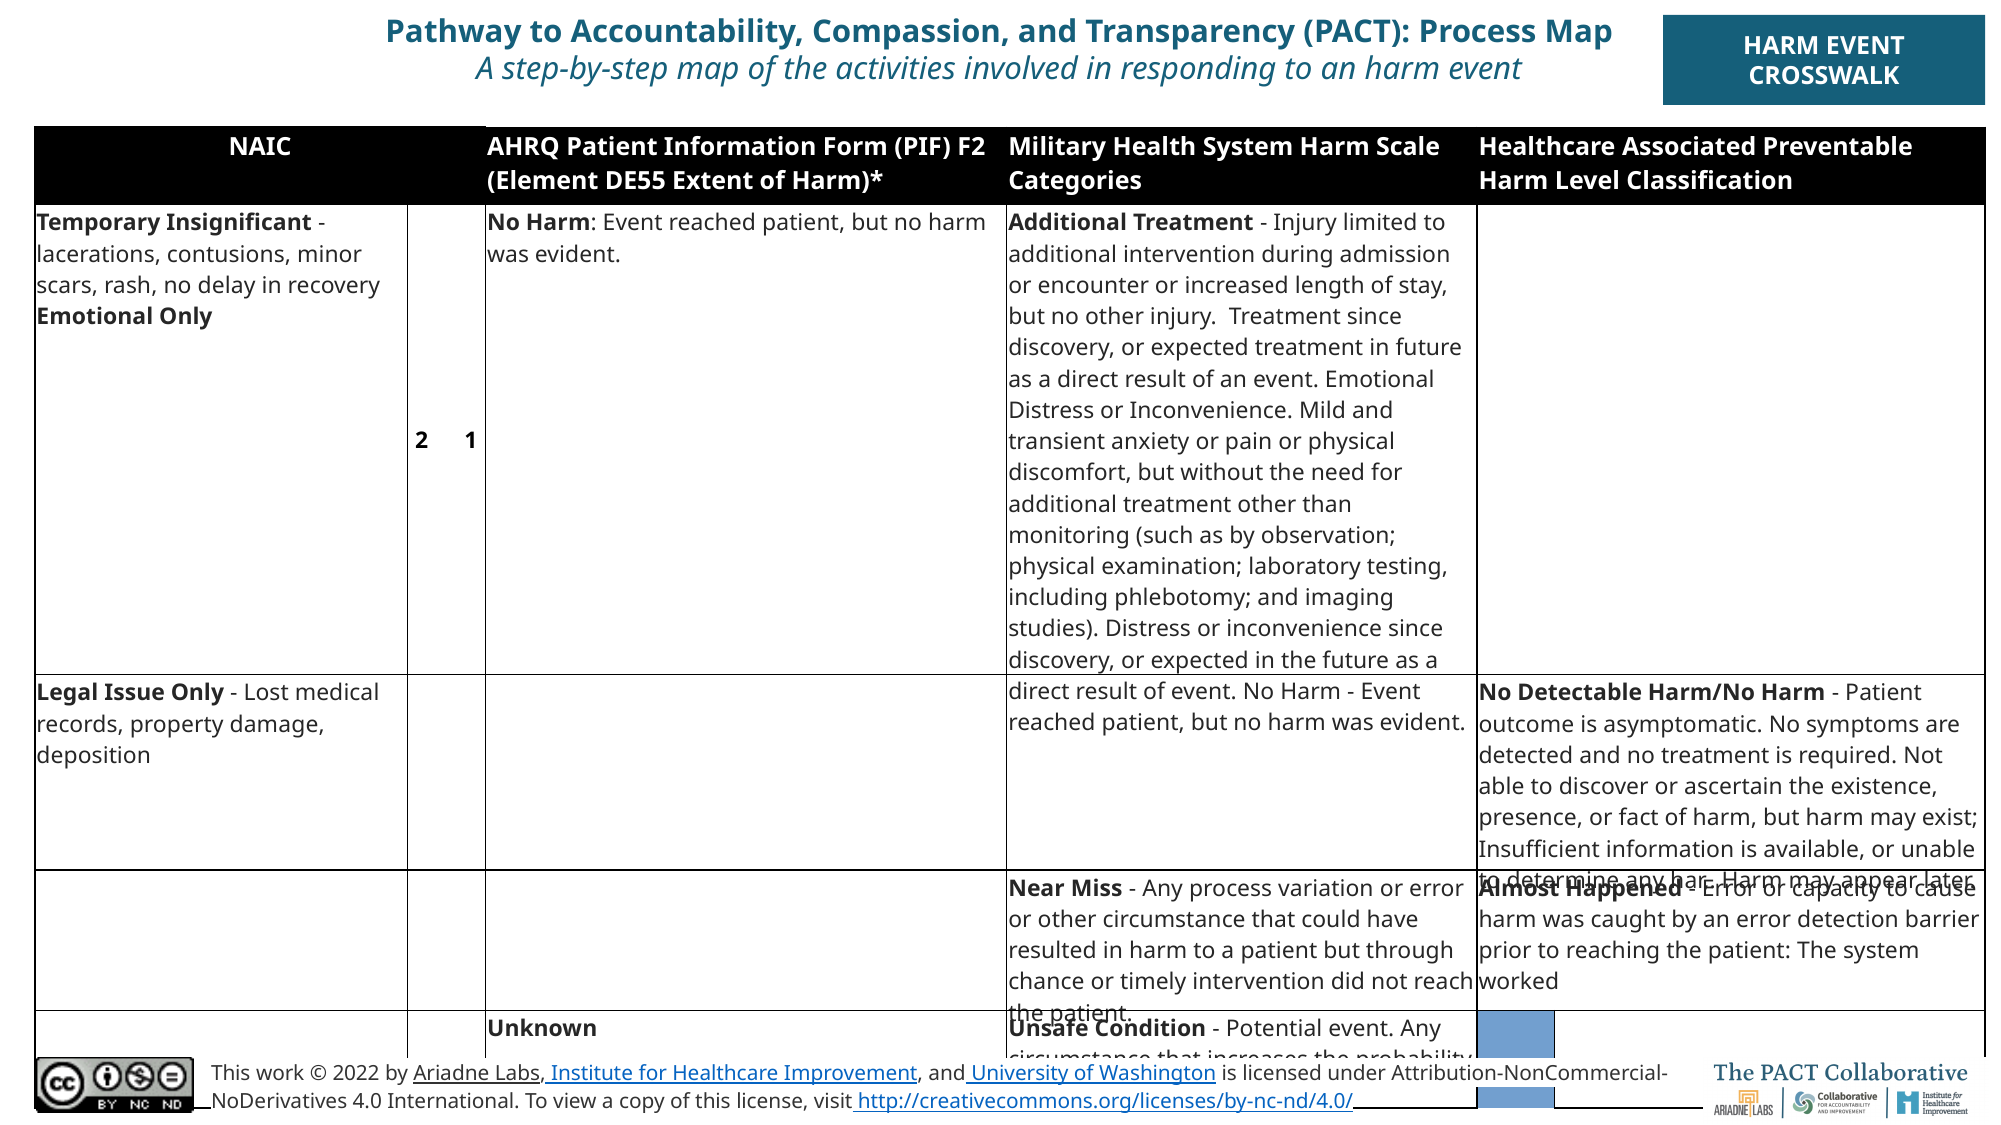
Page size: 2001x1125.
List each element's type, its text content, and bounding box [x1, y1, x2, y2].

table_cell 2 1 [408, 205, 485, 674]
table_header AHRQ Patient Information Form (PIF) F2 (Element DE55 Extent of Harm)* [486, 128, 1006, 204]
table_cell Almost Happened - Error or capacity to cause harm was caught by an error detection barrier prior to reaching the patient: The system worked [1478, 871, 1984, 1010]
table_cell [1007, 675, 1476, 869]
table_cell [486, 871, 1006, 1010]
table_cell [36, 871, 407, 1010]
table_cell Temporary Insignificant - lacerations, contusions, minor scars, rash, no delay in recovery Emotional Only [36, 205, 407, 674]
table_cell [1555, 1011, 1984, 1056]
table_cell Additional Treatment - Injury limited to additional intervention during admission or encounter or increased length of stay, but no other injury. Treatment since discovery, or expected treatment in future as a direct result of an event. Emotional Distress or Inconvenience. Mild and transient anxiety or pain or physical discomfort, but without the need for additional treatment other than monitoring (such as by observation; physical examination; laboratory testing, including phlebotomy; and imaging studies). Distress or inconvenience since discovery, or expected in the future as a direct result of event. No Harm - Event reached patient, but no harm was evident. [1007, 205, 1476, 674]
table_cell [408, 871, 485, 1010]
table_cell [408, 675, 485, 869]
table_cell [1478, 205, 1984, 674]
table_cell Legal Issue Only - Lost medical records, property damage, deposition [36, 675, 407, 869]
table_cell Unsafe Condition - Potential event. Any circumstance that increases the probability of an adverse event. [1007, 1011, 1476, 1044]
table_cell [486, 675, 1006, 869]
text_box HARM EVENT CROSSWALK [1663, 14, 1986, 105]
table_cell No Detectable Harm/No Harm - Patient outcome is asymptomatic. No symptoms are detected and no treatment is required. Not able to discover or ascertain the existence, presence, or fact of harm, but harm may exist; Insufficient information is available, or unable to determine any har,. Harm may appear later. [1478, 675, 1984, 869]
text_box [36, 1044, 1704, 1125]
table_cell No Harm: Event reached patient, but no harm was evident. [486, 205, 1006, 674]
text_box Pathway to Accountability, Compassion, and Transparency (PACT): Process Map A step-by-step map of the activities involved in responding to an harm event [0, 3, 2000, 94]
table_cell [408, 1011, 485, 1044]
table_cell Near Miss - Any process variation or error or other circumstance that could have resulted in harm to a patient but through chance or timely intervention did not reach the patient. [1007, 871, 1476, 1010]
table_header Military Health System Harm Scale Categories [1007, 128, 1476, 204]
table_cell [36, 1011, 407, 1044]
table_header NAIC [36, 128, 485, 204]
picture [1704, 1057, 1989, 1124]
table_cell Unknown [486, 1011, 1006, 1044]
table_header Healthcare Associated Preventable Harm Level Classification [1477, 128, 1984, 204]
